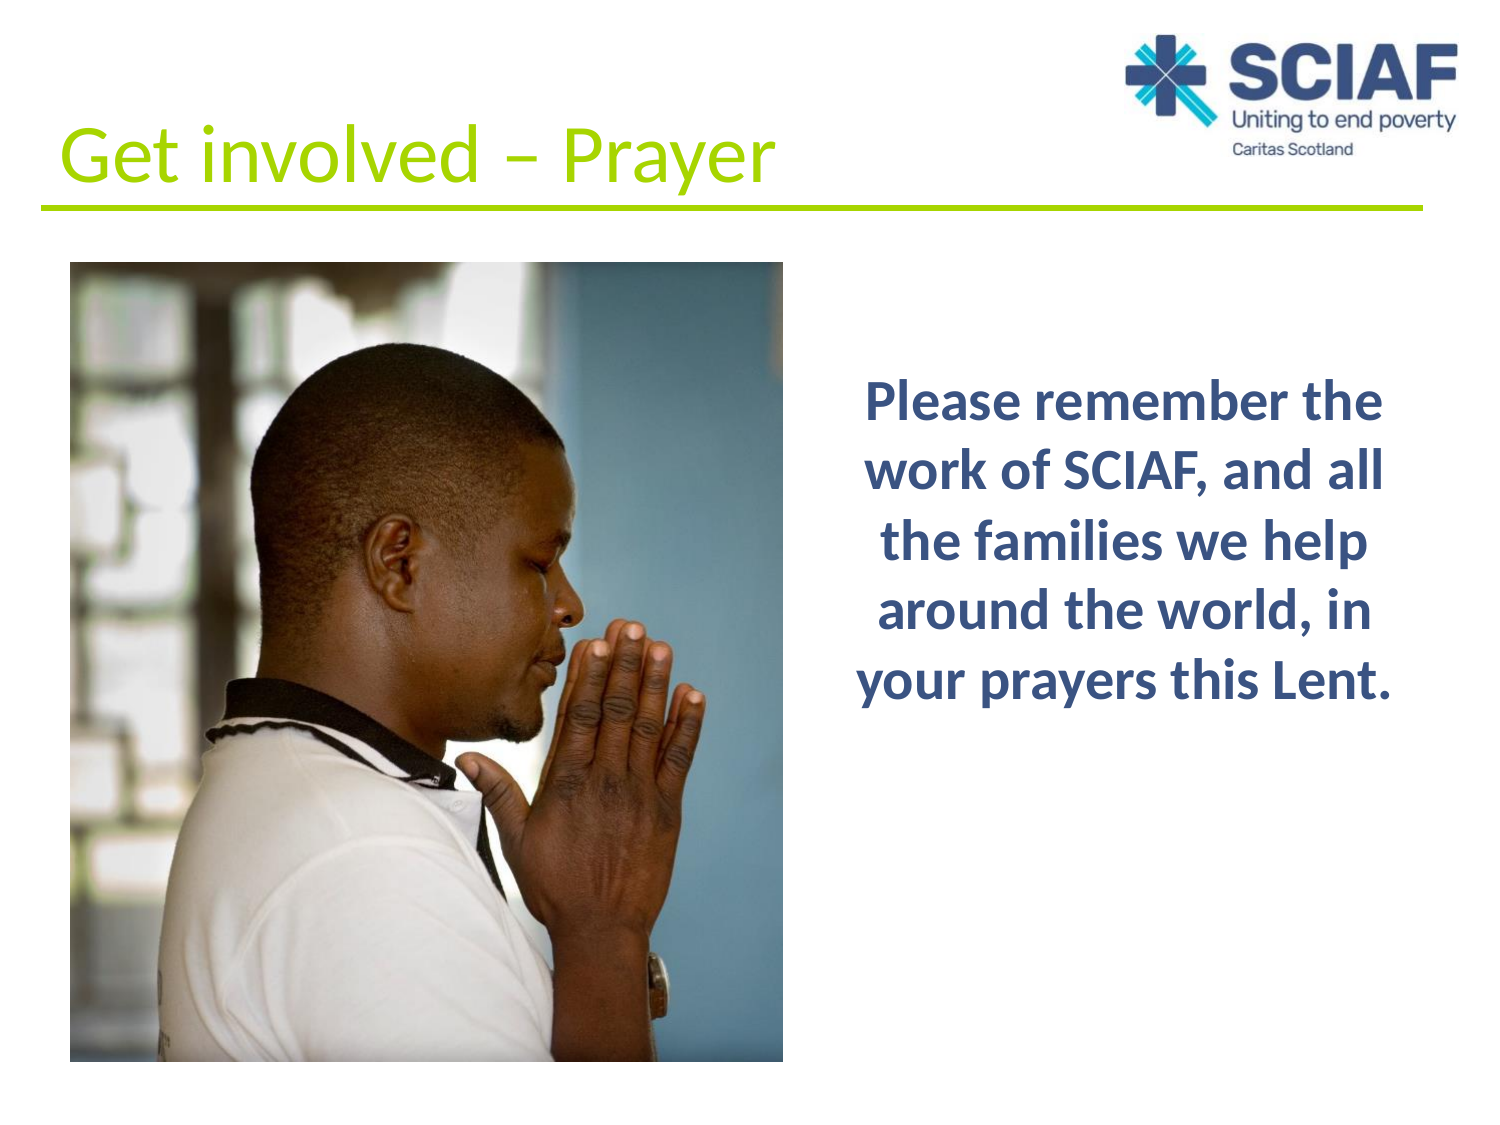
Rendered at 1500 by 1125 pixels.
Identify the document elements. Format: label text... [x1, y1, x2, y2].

picture [1124, 33, 1459, 157]
text_box Please remember the work of SCIAF, and all the families we help around the world, in your prayers this Lent. [826, 354, 1424, 719]
text_box Get involved – Prayer [44, 91, 793, 205]
picture [70, 262, 783, 1062]
